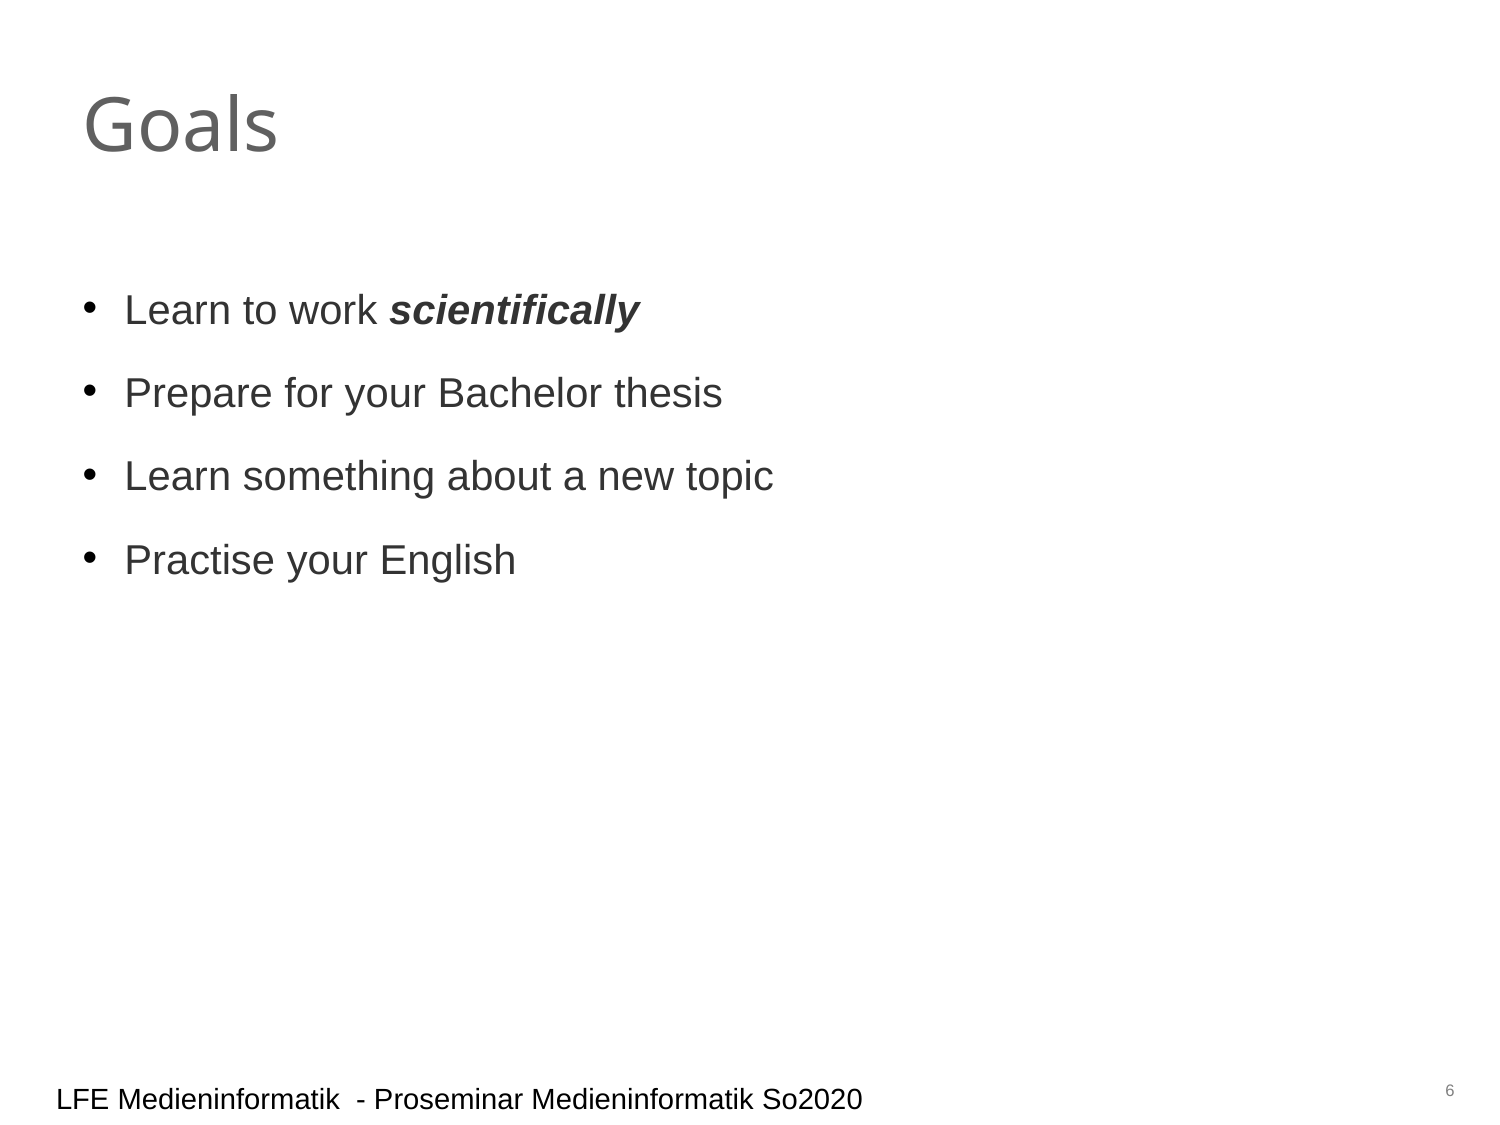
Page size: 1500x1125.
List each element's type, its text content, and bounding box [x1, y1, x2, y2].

text_box Learn to work scientifically Prepare for your Bachelor thesis Learn something about a new topic Practise your English [74, 249, 1425, 1005]
text_box 6 [1362, 1072, 1463, 1108]
text_box Goals [74, 28, 1425, 216]
